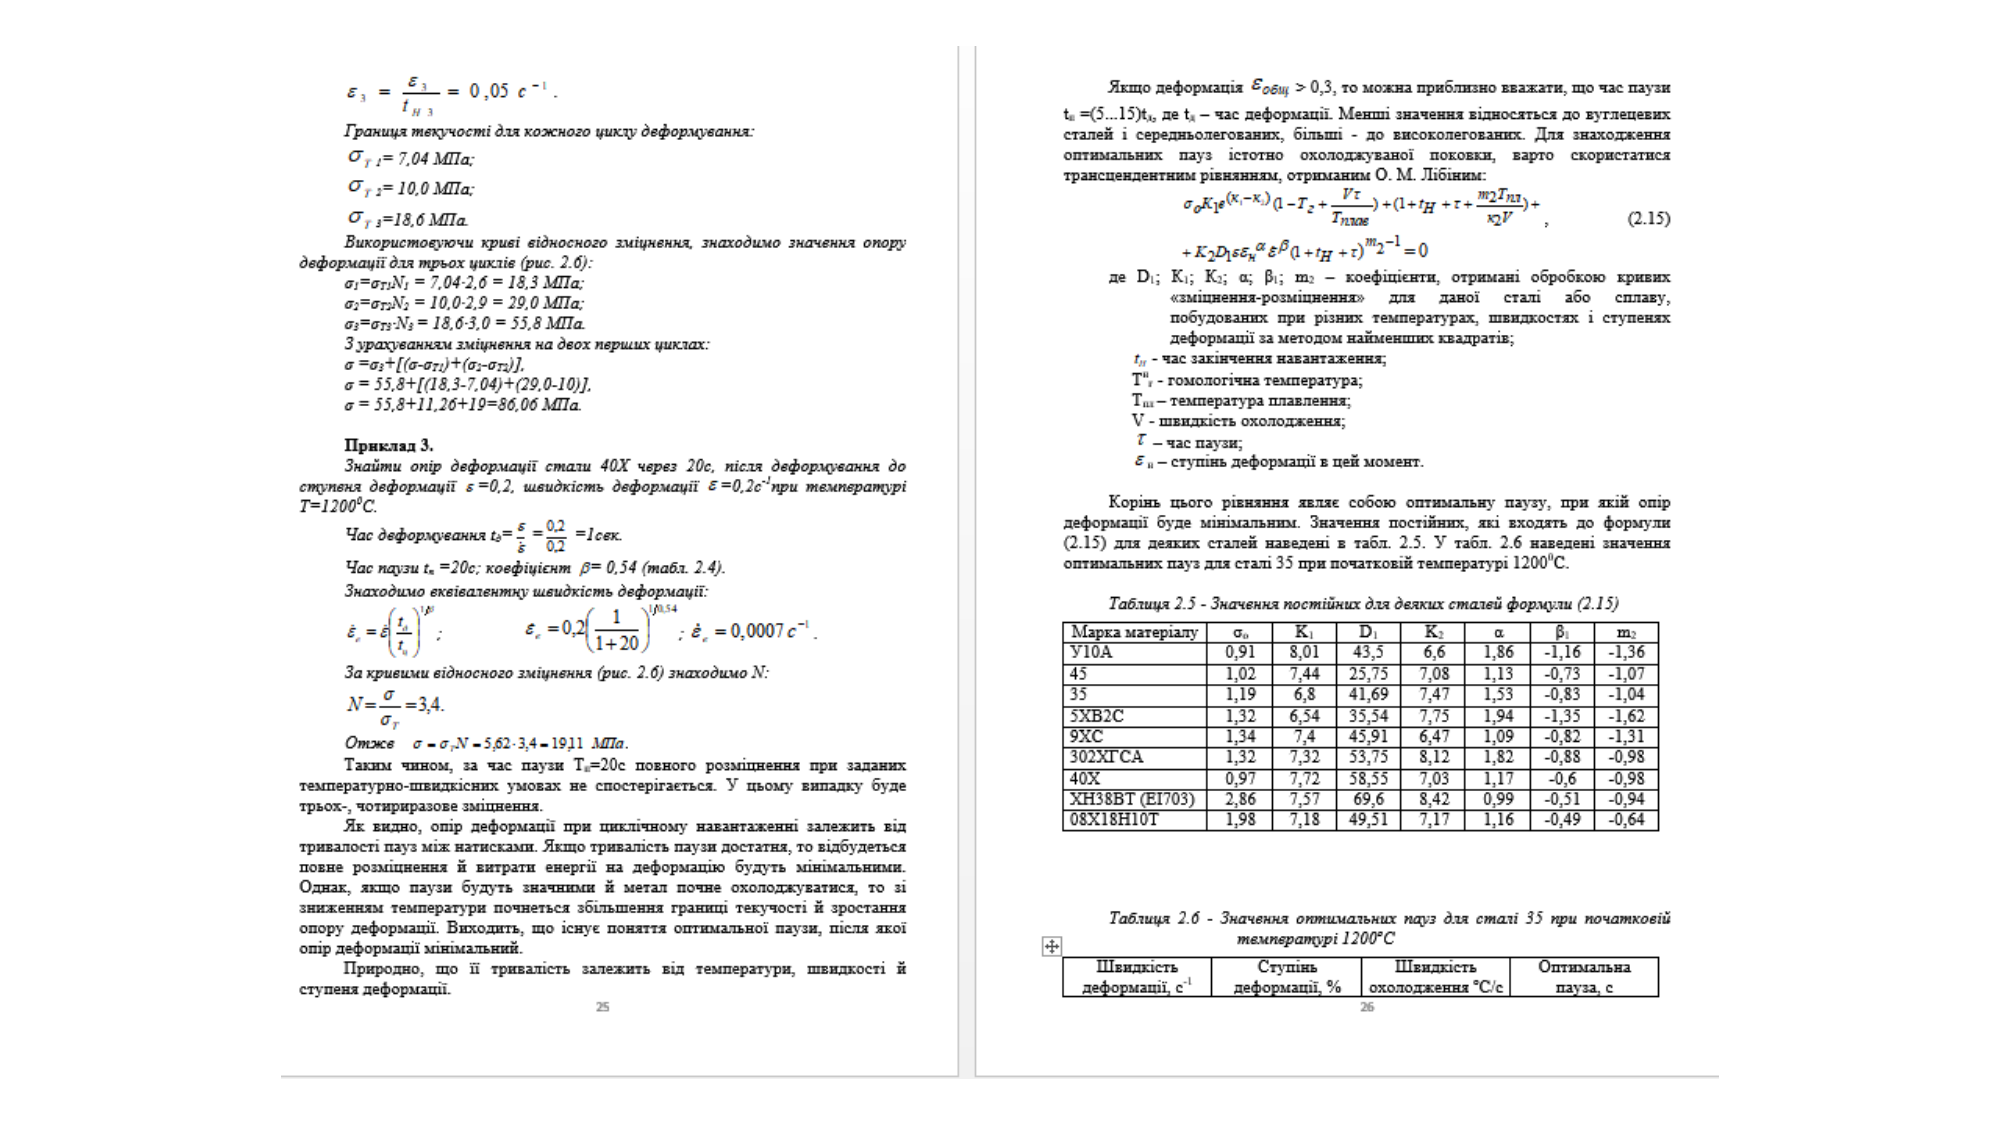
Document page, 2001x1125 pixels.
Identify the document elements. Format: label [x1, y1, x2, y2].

picture [281, 46, 1719, 1079]
